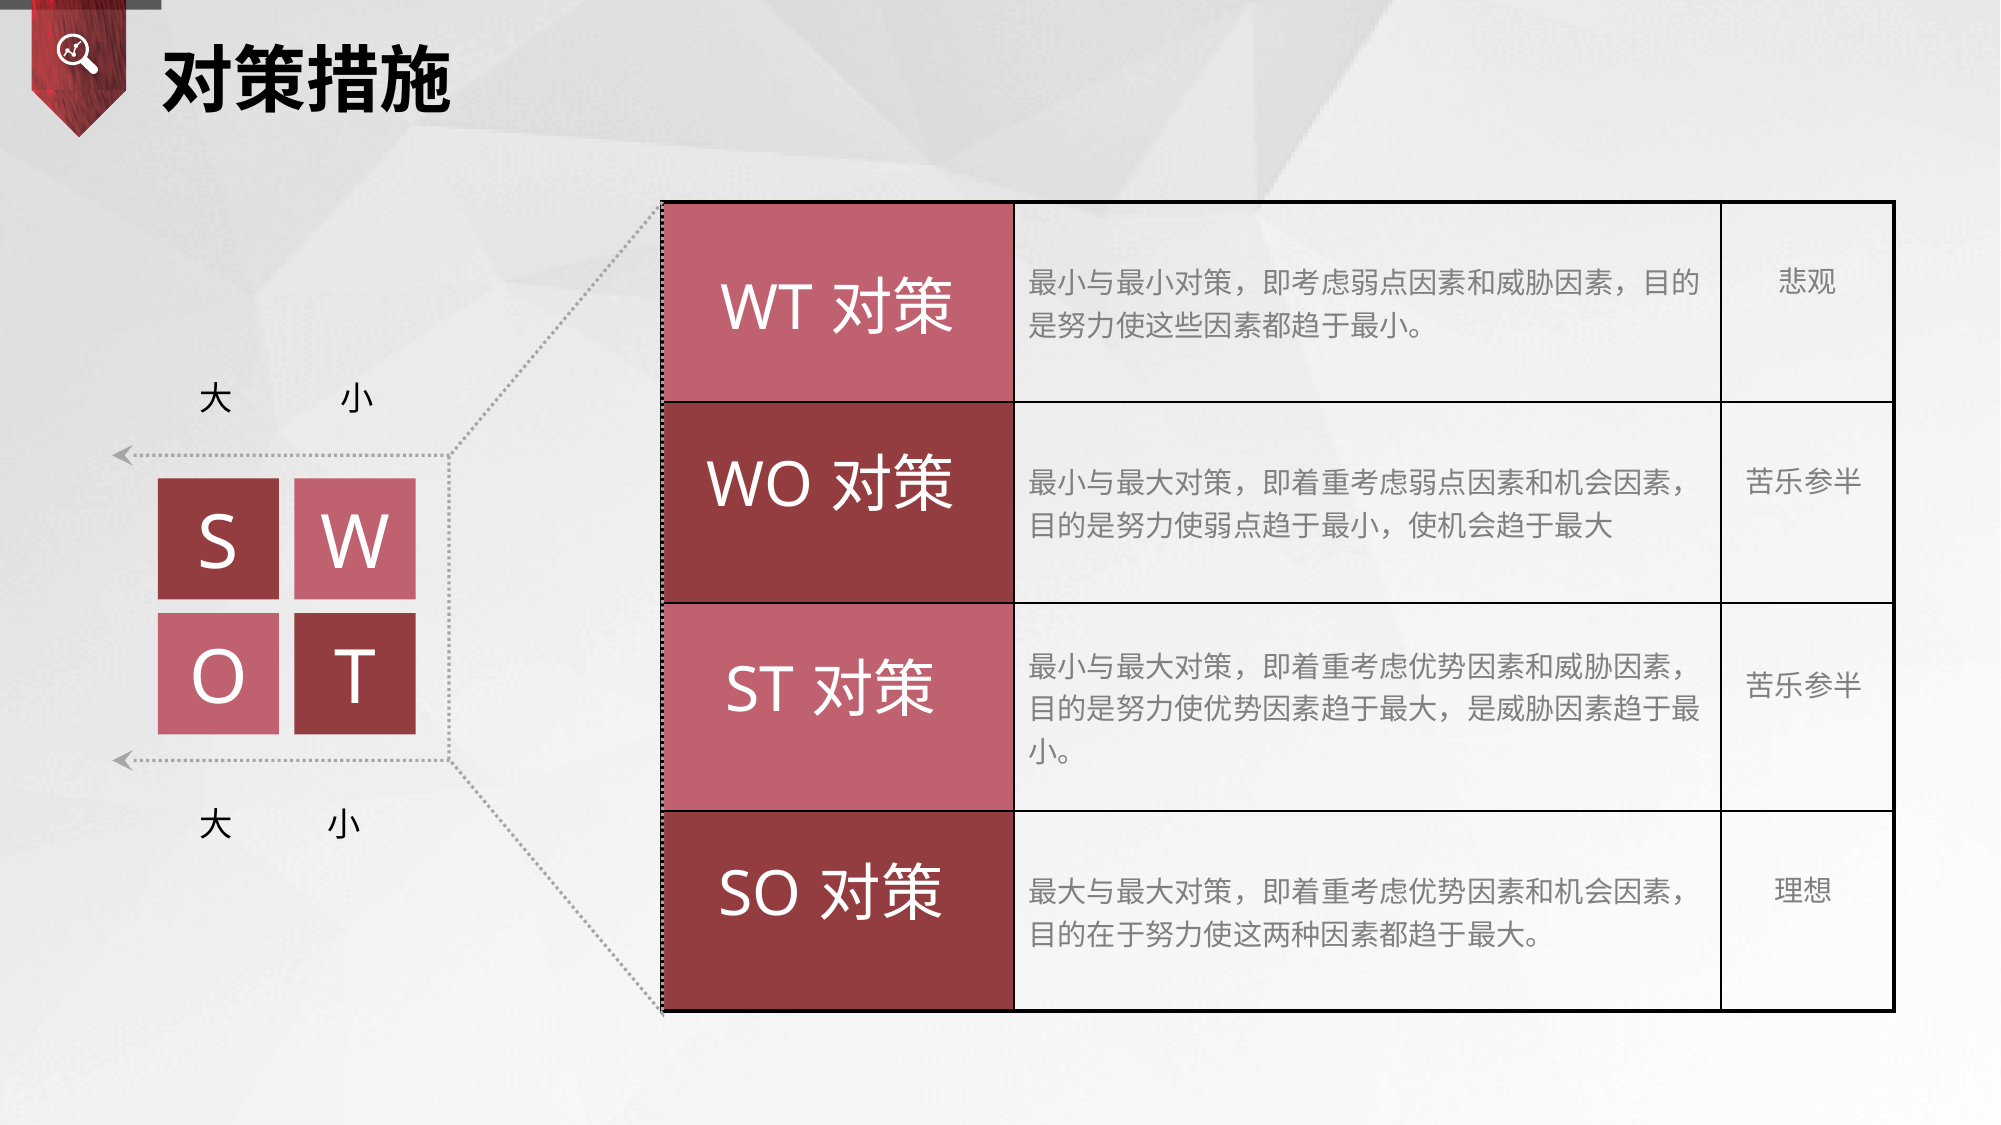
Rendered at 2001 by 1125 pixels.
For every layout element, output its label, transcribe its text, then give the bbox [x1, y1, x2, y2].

table_cell SO对策 [664, 812, 1013, 1009]
table_cell 最小与最大对策，即着重考虑弱点因素和机会因素，目的是努力使弱点趋于最小，使机会趋于最大 [1015, 403, 1720, 602]
table_cell WO对策 [664, 403, 1013, 602]
table_cell 理想 [1722, 812, 1892, 1009]
table_cell 最小与最大对策，即着重考虑优势因素和威胁因素，目的是努力使优势因素趋于最大，是威胁因素趋于最小。 [1015, 604, 1720, 810]
table_cell 苦乐参半 [1722, 403, 1892, 602]
table_cell 苦乐参半 [1722, 604, 1892, 810]
table_header 悲观 [1722, 204, 1892, 401]
table_header WT对策 [664, 204, 1013, 401]
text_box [112, 202, 663, 1014]
table_cell 最大与最大对策，即着重考虑优势因素和机会因素，目的在于努力使这两种因素都趋于最大。 [1015, 812, 1720, 1009]
picture [0, 0, 2001, 1125]
table_header 最小与最小对策，即考虑弱点因素和威胁因素，目的是努力使这些因素都趋于最小。 [1015, 204, 1720, 401]
text_box 对策措施 [149, 28, 1047, 128]
table_cell ST对策 [664, 604, 1013, 810]
